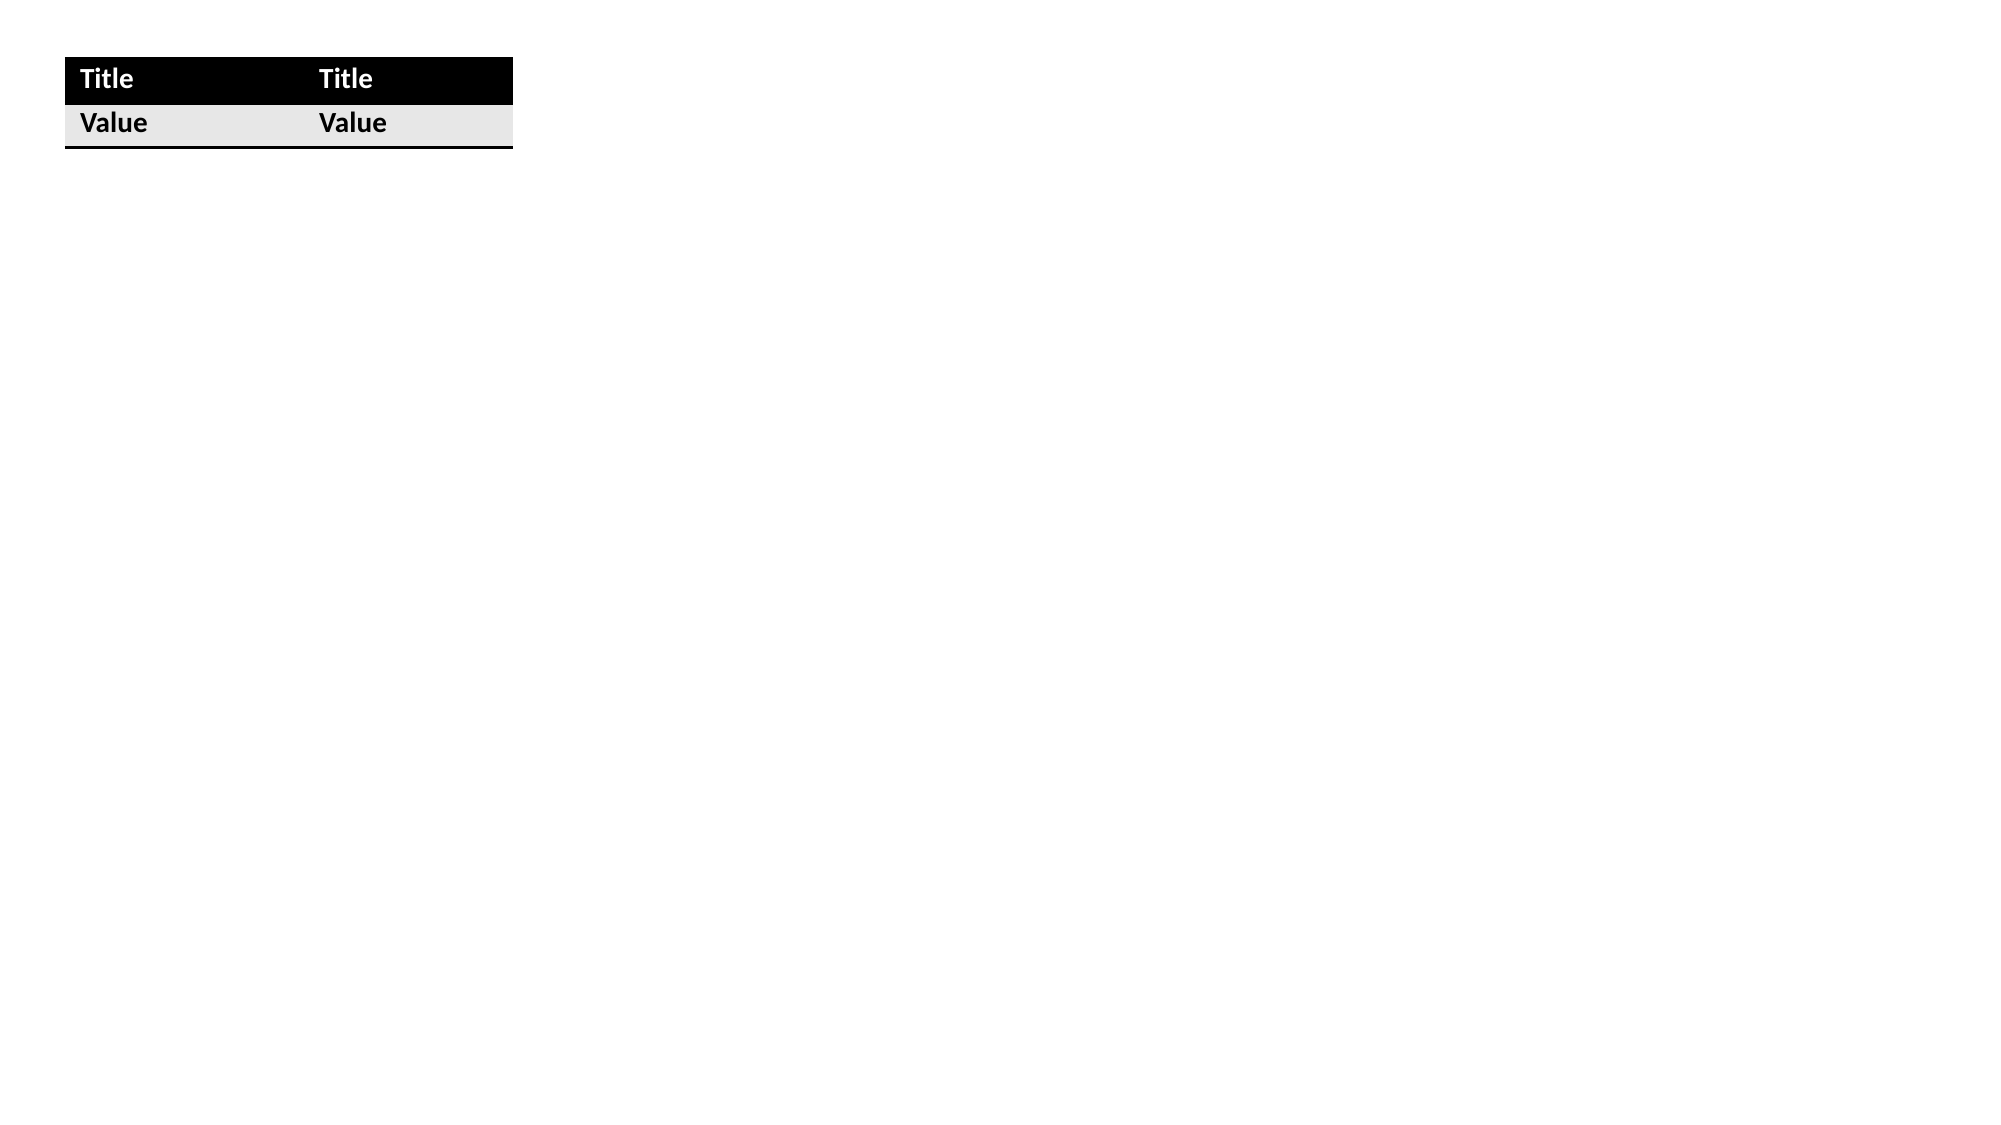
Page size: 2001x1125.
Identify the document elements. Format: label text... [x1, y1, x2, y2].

table_header Title [304, 61, 513, 101]
table_cell Value [304, 105, 513, 146]
table_header Title [65, 61, 304, 101]
table_cell Value [65, 105, 304, 146]
